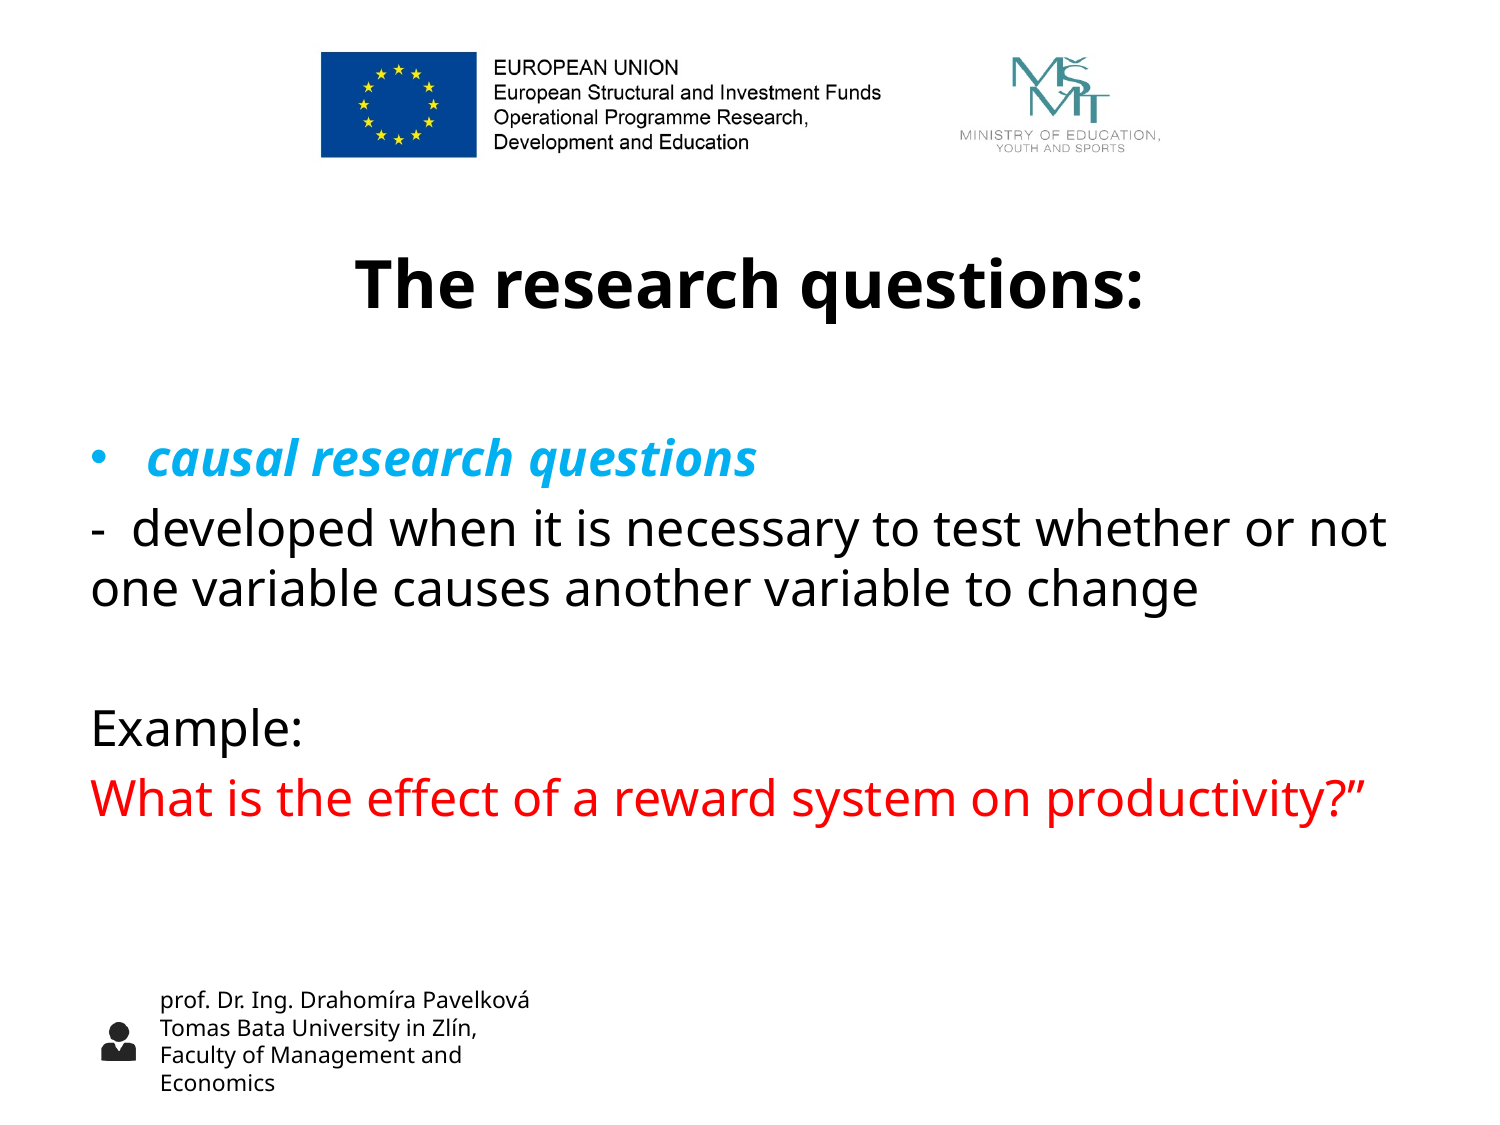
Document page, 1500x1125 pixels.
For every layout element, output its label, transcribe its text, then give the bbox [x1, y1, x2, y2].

title The research questions: [75, 209, 1425, 354]
list causal research questions - developed when it is necessary to test whether or not one variable causes another variable to change Example: What is the effect of a reward system on productivity?” [75, 419, 1425, 1005]
footer prof. Dr. Ing. Drahomíra Pavelková Tomas Bata University in Zlín, Faculty of Management and Economics [145, 999, 550, 1083]
picture [101, 1021, 136, 1062]
picture [268, 0, 1212, 210]
